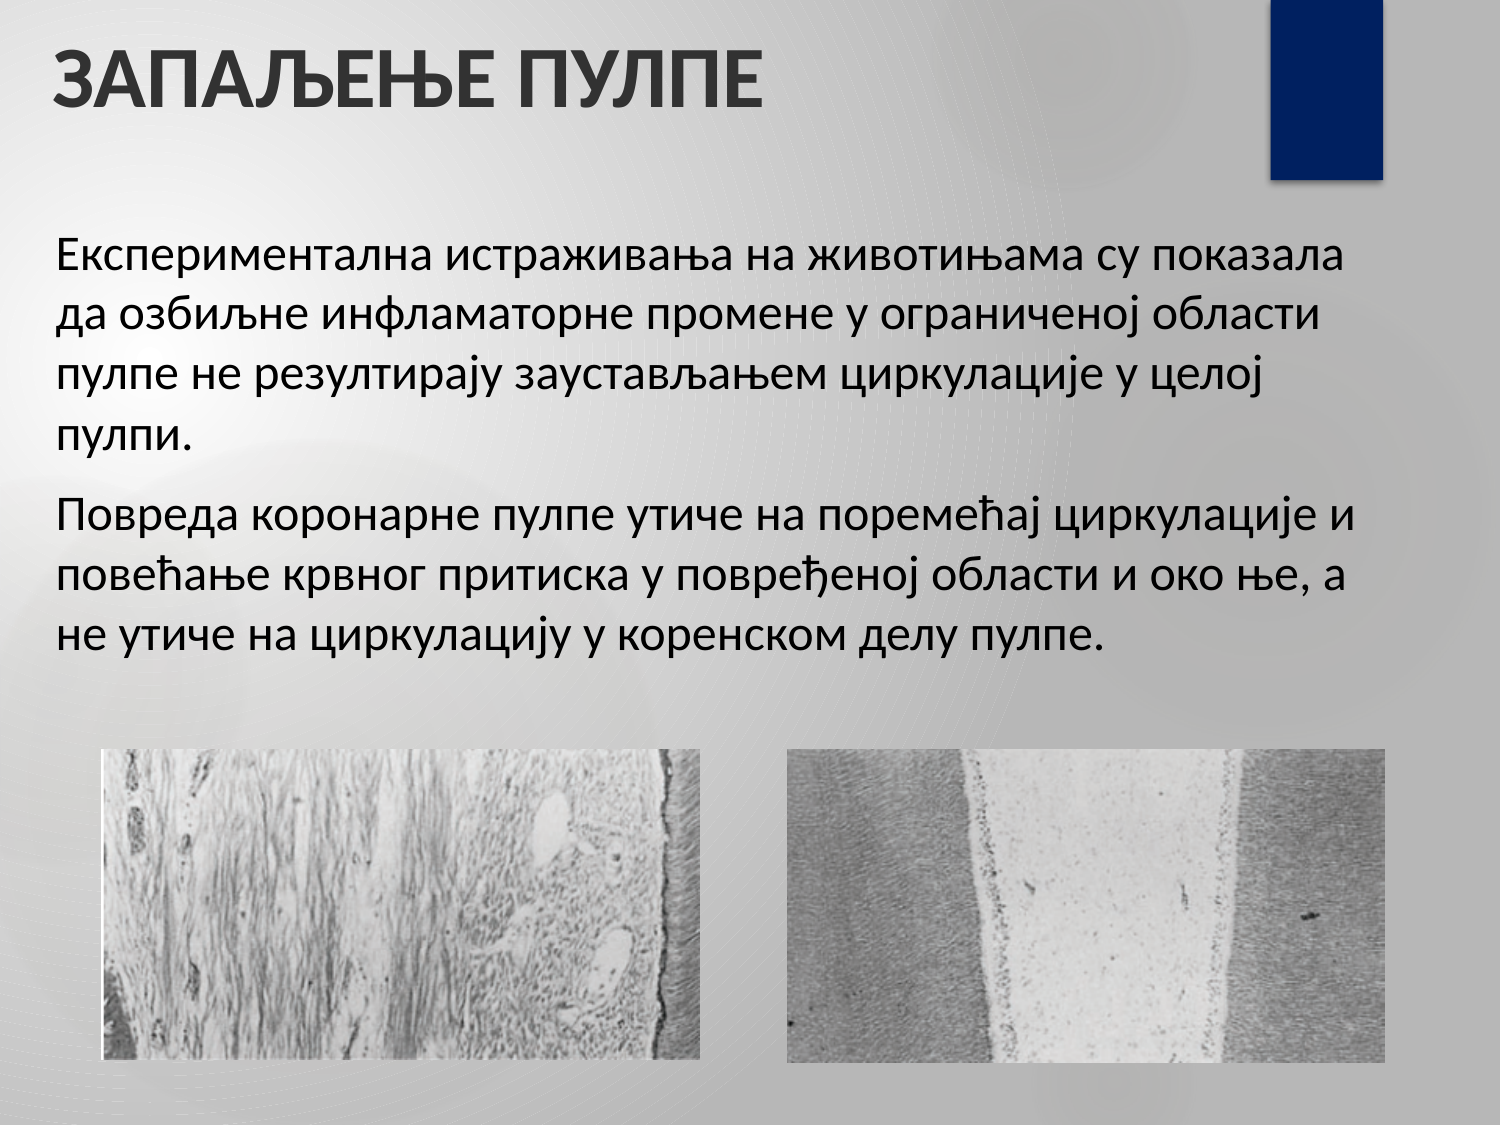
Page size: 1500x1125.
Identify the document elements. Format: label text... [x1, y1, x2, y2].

list Експериментална истраживања на животињама су показала да озбиљне инфламаторне промене у ограниченој области пулпе не резултирају заустављањем циркулације у целој пулпи. Повреда коронарне пулпе утиче на поремећај циркулације и повећање крвног притиска у повређеној области и око ње, а не утиче на циркулацију у коренском делу пулпе. [40, 212, 1388, 1050]
picture [787, 749, 1385, 1063]
picture [101, 749, 701, 1060]
title ЗАПАЉЕЊЕ ПУЛПЕ [37, 12, 1263, 243]
